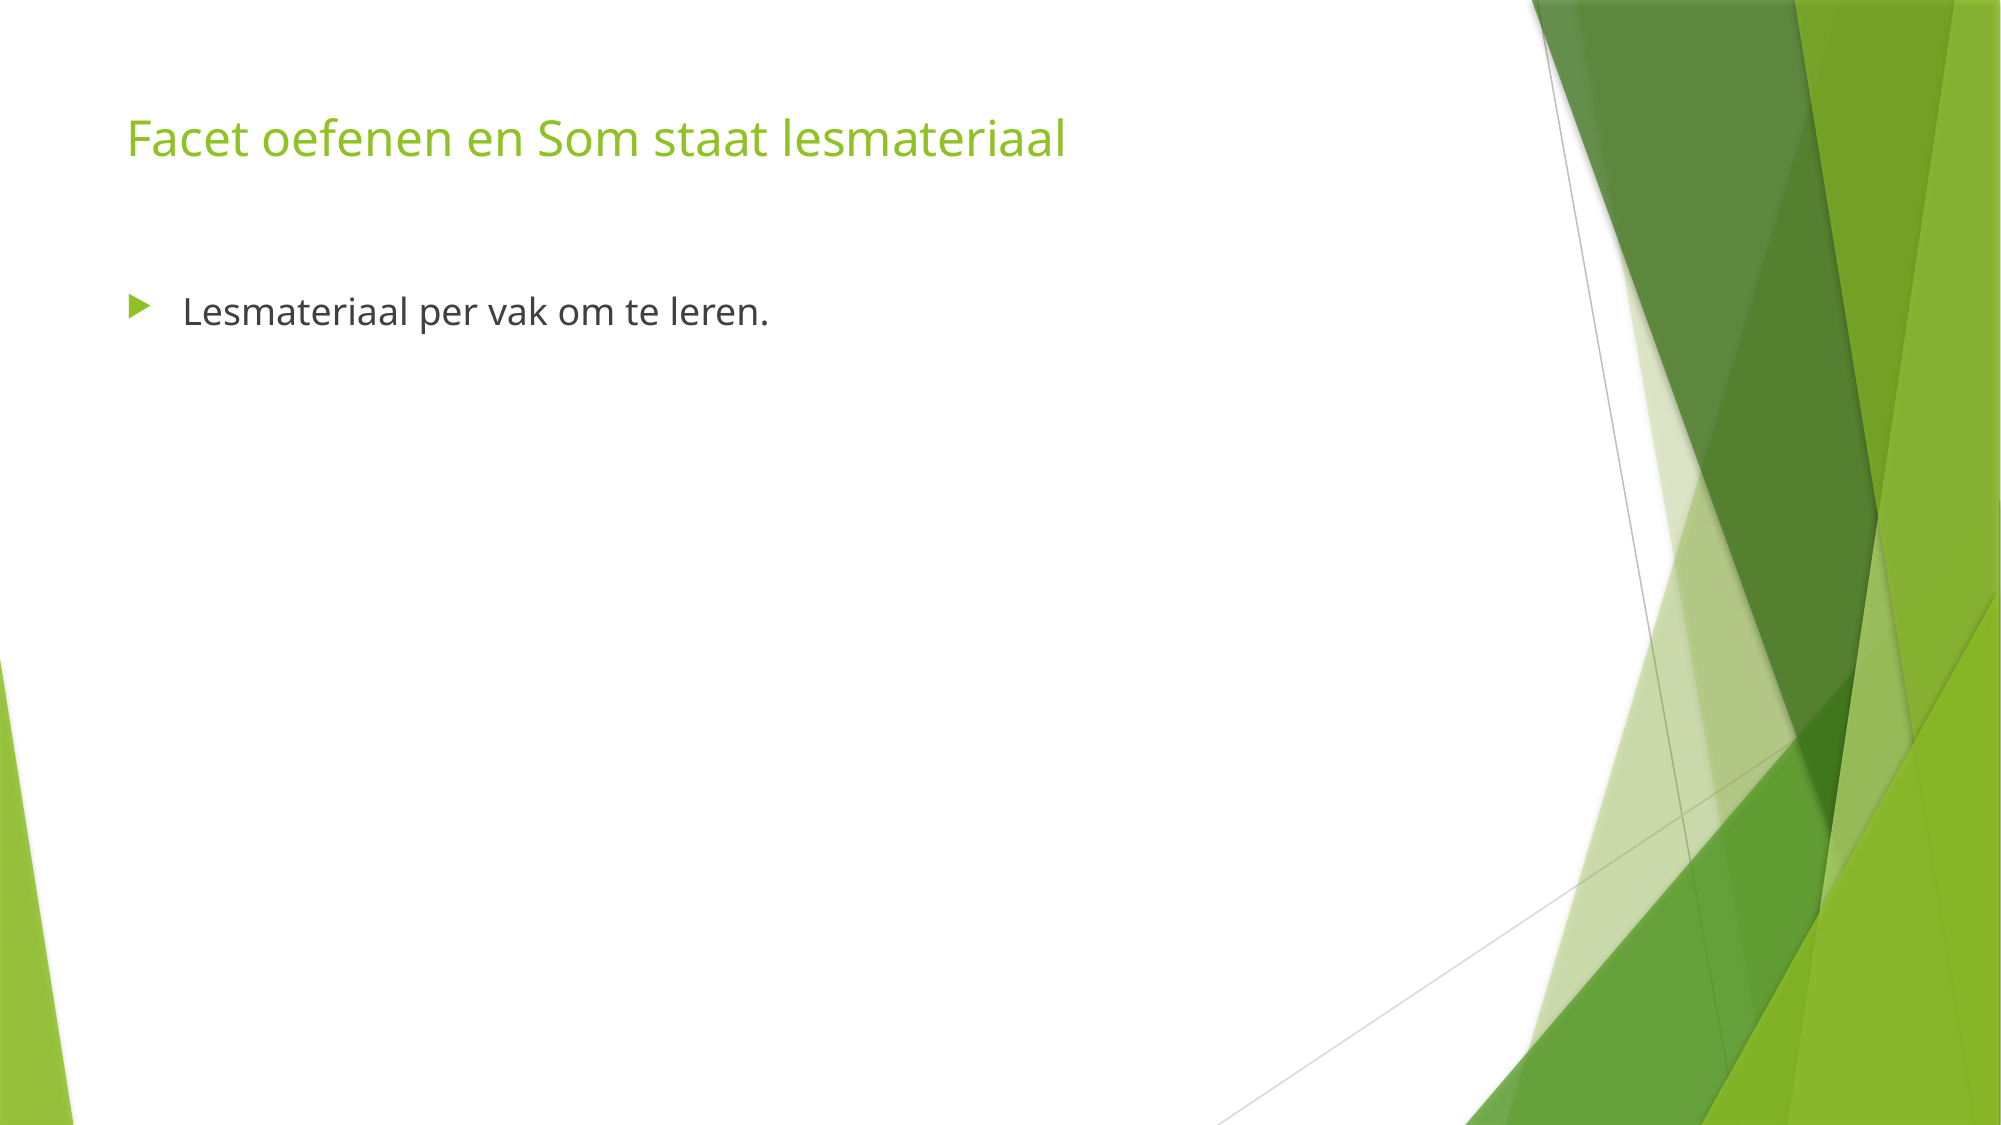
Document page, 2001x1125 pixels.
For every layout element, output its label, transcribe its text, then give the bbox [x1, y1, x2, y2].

title Facet oefenen en Som staat lesmateriaal [111, 99, 1522, 235]
list Lesmateriaal per vak om te leren. [111, 280, 1522, 918]
